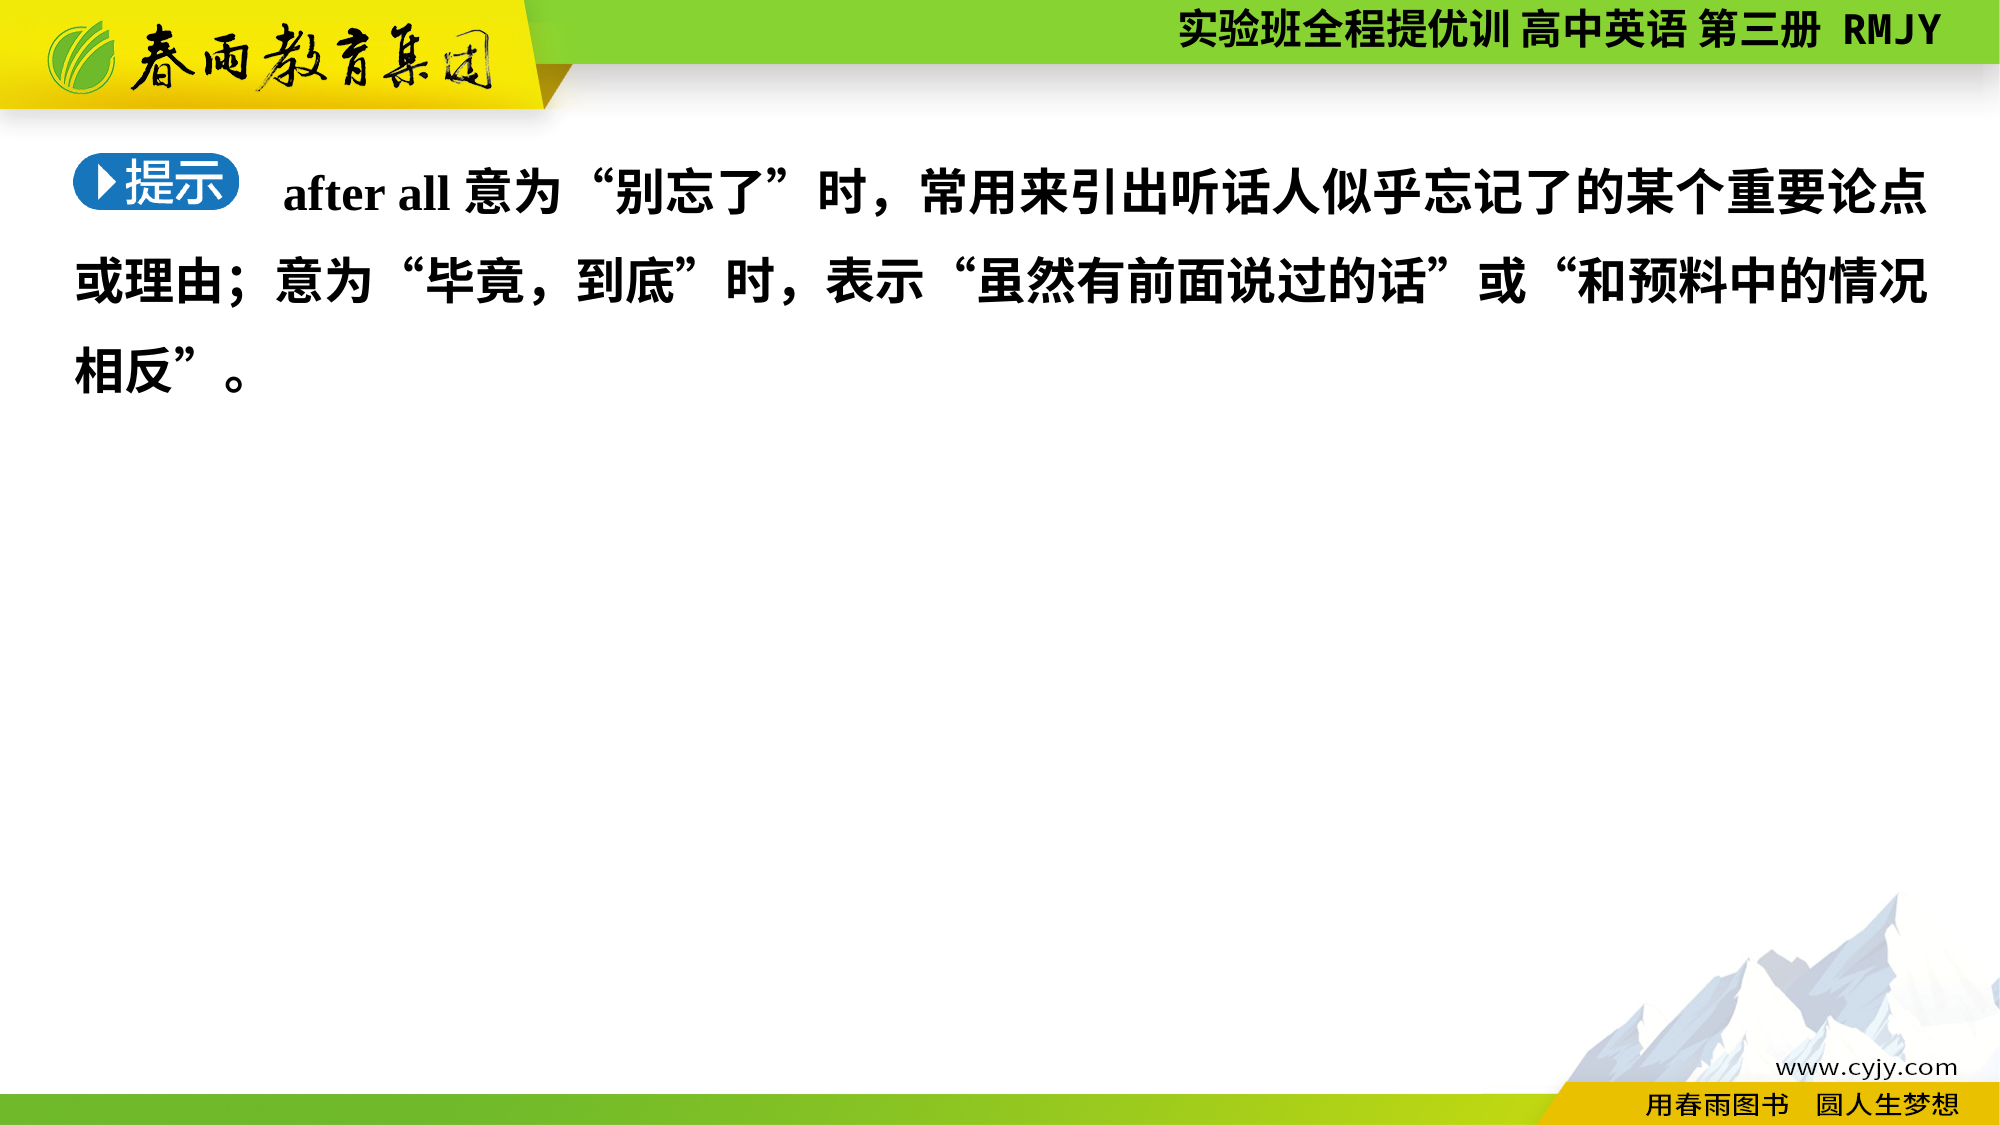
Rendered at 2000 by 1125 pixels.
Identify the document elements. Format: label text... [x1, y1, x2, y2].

list after all意为“别忘了”时，常用来引出听话人似乎忘记了的某个重要论点或理由；意为“毕竟，到底”时，表示“虽然有前面说过的话”或“和预料中的情况相反”。 [59, 122, 1944, 399]
picture [0, 0, 2000, 1125]
